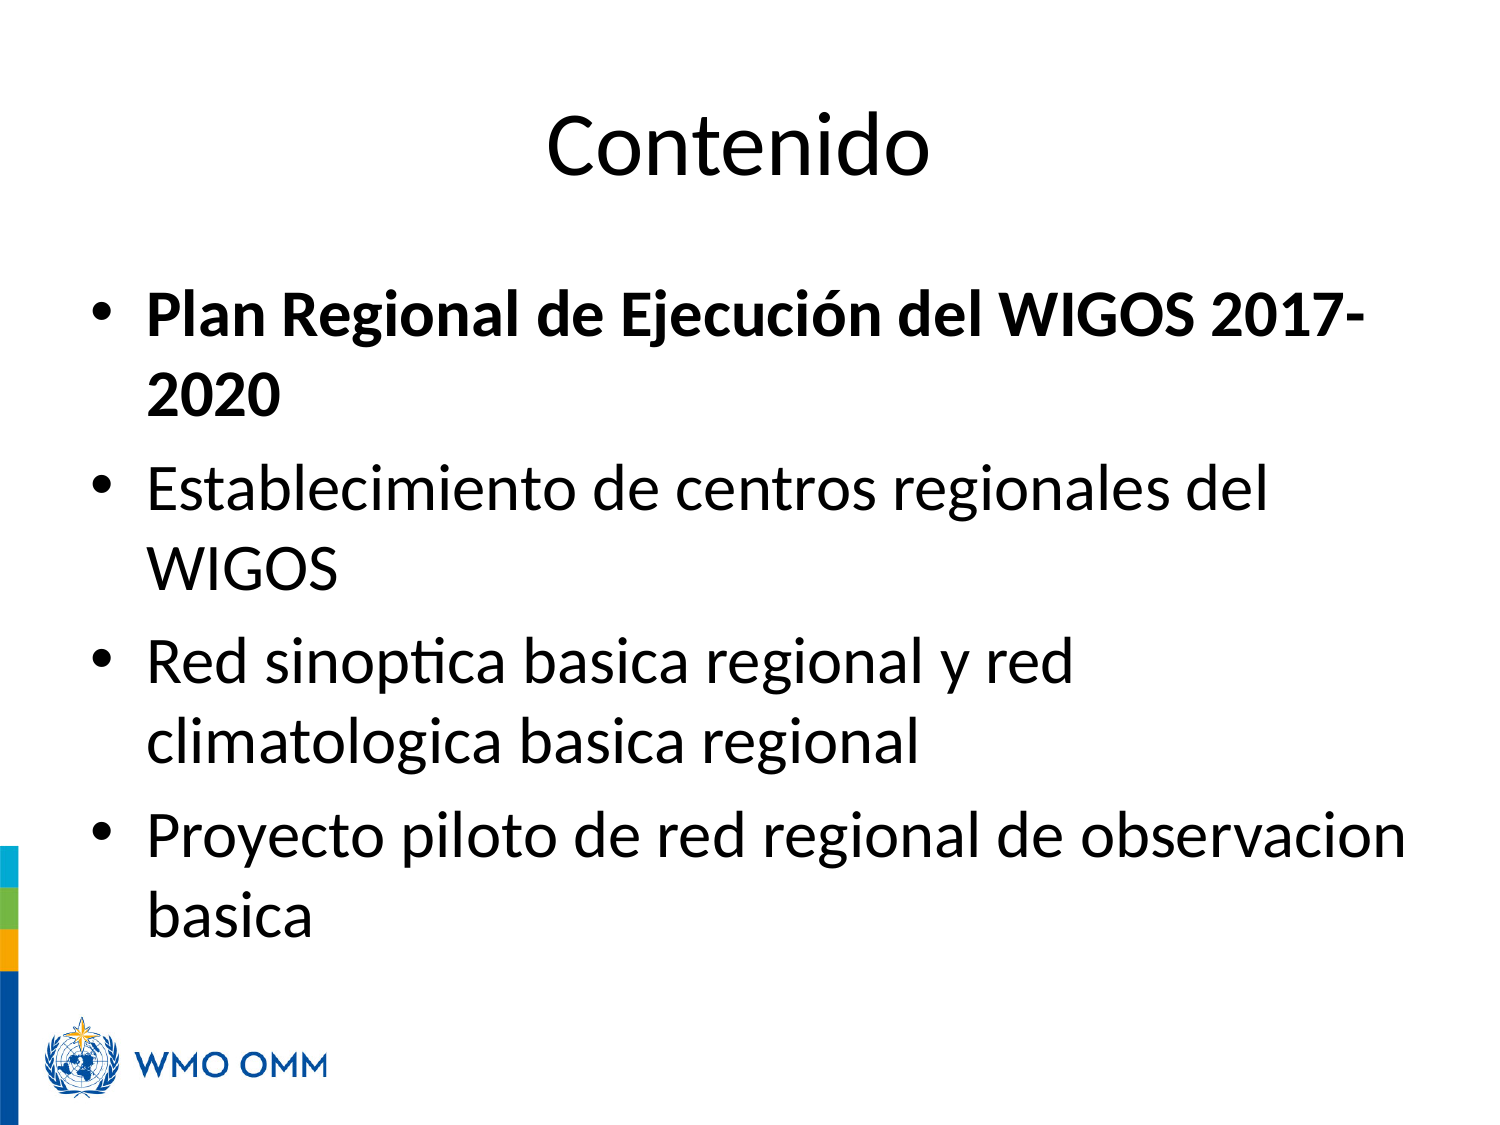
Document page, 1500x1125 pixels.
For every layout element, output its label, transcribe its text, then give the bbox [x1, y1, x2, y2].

title Contenido [75, 45, 1425, 233]
list Plan Regional de Ejecución del WIGOS 2017-2020 Establecimiento de centros regionales del WIGOS Red sinoptica basica regional y red climatologica basica regional Proyecto piloto de red regional de observacion basica [75, 262, 1425, 1005]
picture [0, 845, 327, 1125]
